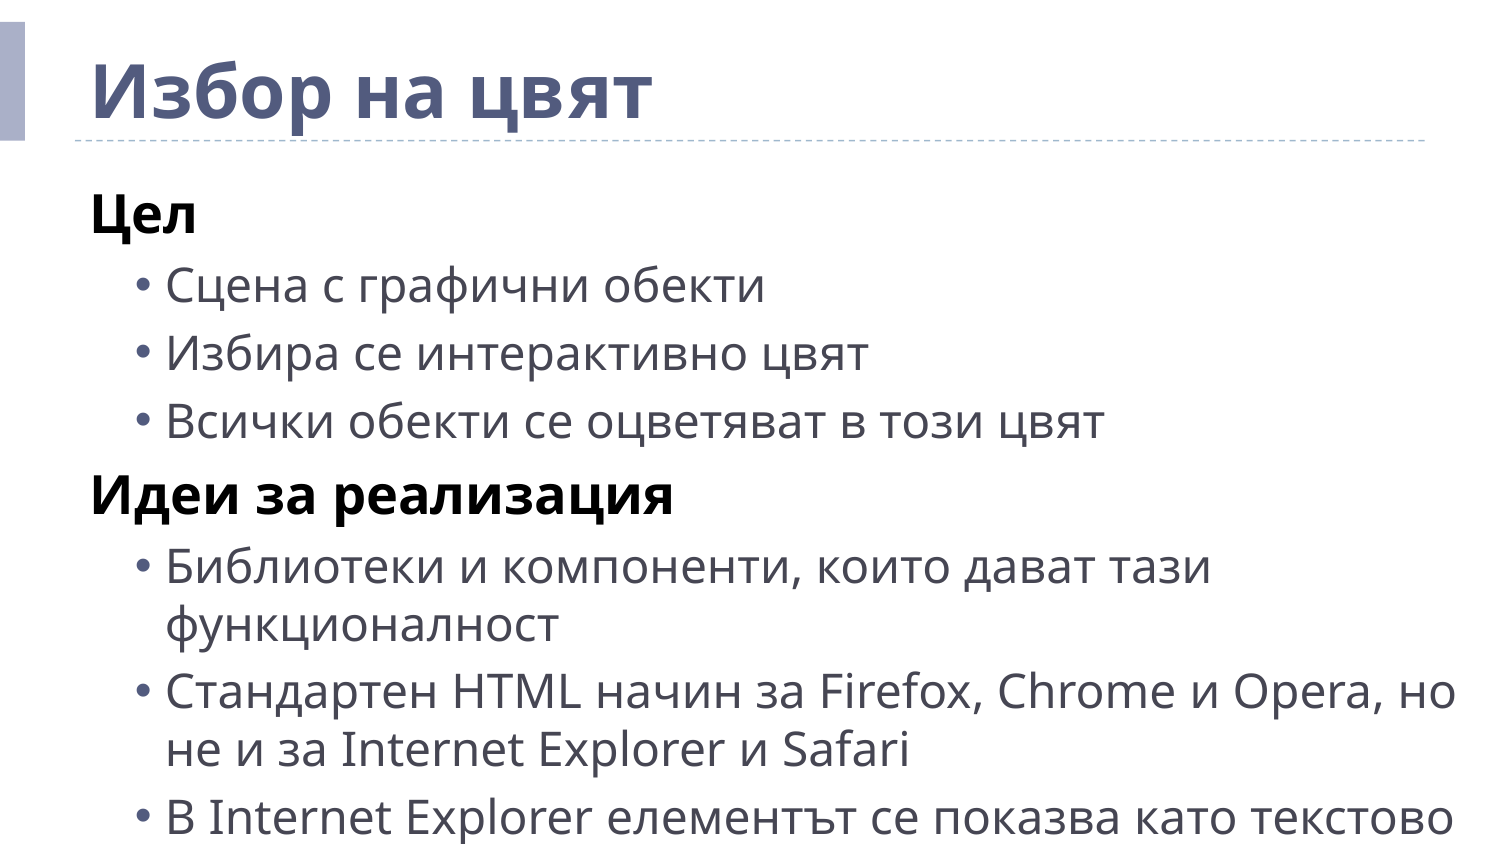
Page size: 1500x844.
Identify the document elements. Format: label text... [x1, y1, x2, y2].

list Цел Сцена с графични обекти Избира се интерактивно цвят Всички обекти се оцветяват в този цвят Идеи за реализация Библиотеки и компоненти, които дават тази функционалност Стандартен HTML начин за Firefox, Chrome и Opera, но не и за Internet Explorer и Safari В Internet Explorer елементът се показва като текстово поле [75, 171, 1475, 835]
title Избор на цвят [75, 18, 1475, 141]
